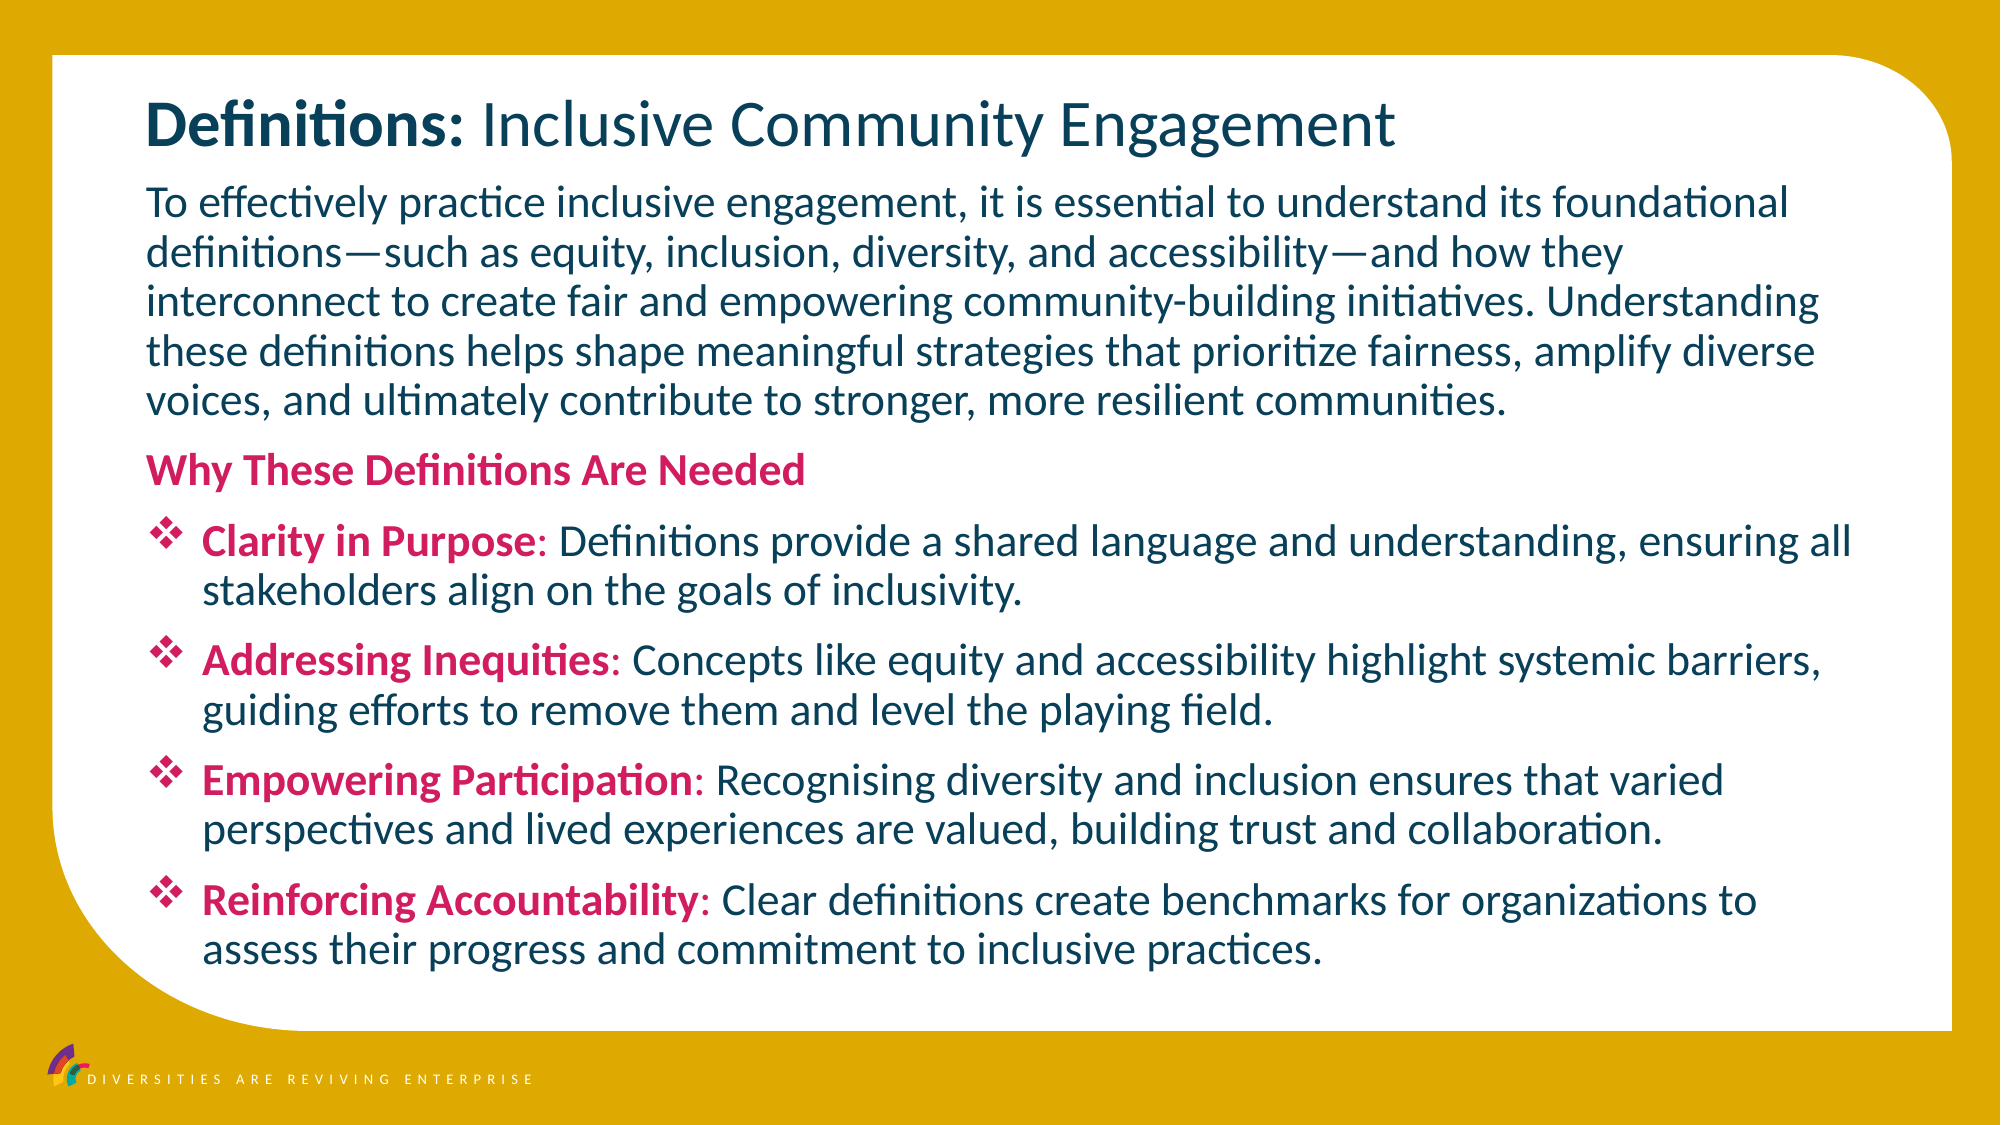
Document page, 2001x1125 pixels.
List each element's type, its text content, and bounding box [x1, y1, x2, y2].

list Definitions: Inclusive Community Engagement [130, 81, 1869, 214]
list To effectively practice inclusive engagement, it is essential to understand its foundational definitions—such as equity, inclusion, diversity, and accessibility—and how they interconnect to create fair and empowering community-building initiatives. Understanding these definitions helps shape meaningful strategies that prioritize fairness, amplify diverse voices, and ultimately contribute to stronger, more resilient communities. Why These Definitions Are Needed Clarity in Purpose: Definitions provide a shared language and understanding, ensuring all stakeholders align on the goals of inclusivity. Addressing Inequities: Concepts like equity and accessibility highlight systemic barriers, guiding efforts to remove them and level the playing field. Empowering Participation: Recognising diversity and inclusion ensures that varied perspectives and lived experiences are valued, building trust and collaboration. Reinforcing Accountability: Clear definitions create benchmarks for organizations to assess their progress and commitment to inclusive practices. [130, 214, 1869, 803]
